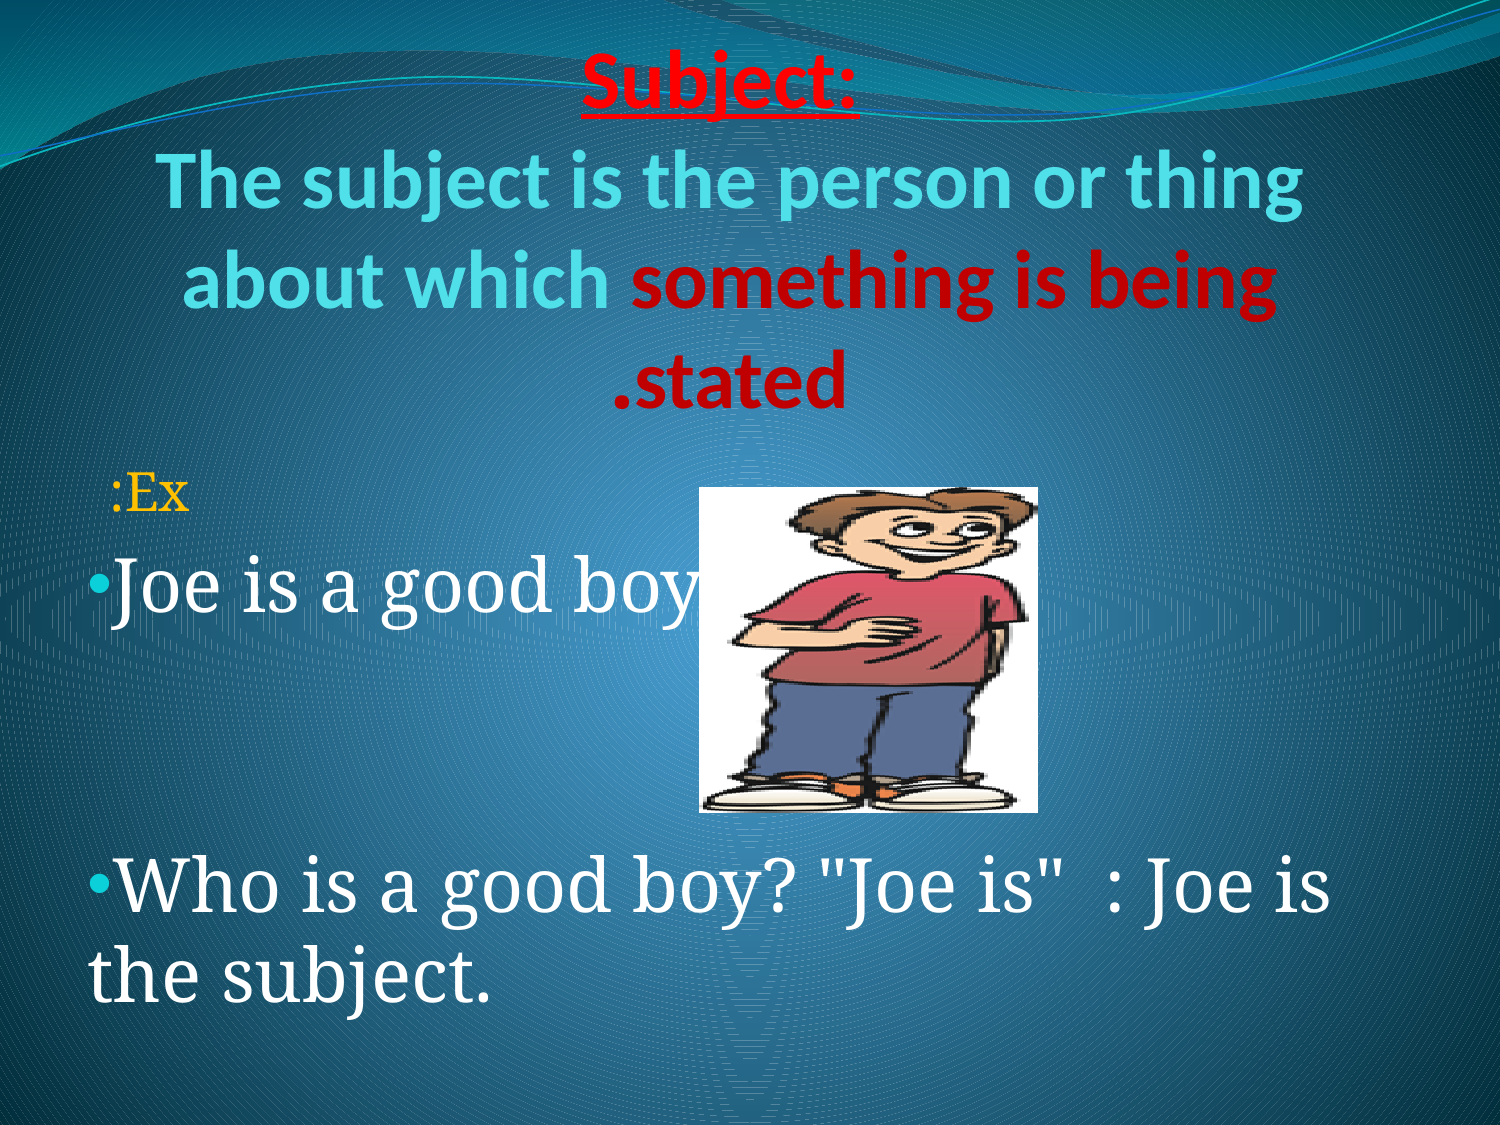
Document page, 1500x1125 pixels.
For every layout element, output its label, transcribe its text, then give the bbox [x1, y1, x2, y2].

picture [699, 487, 1038, 813]
title Subject: The subject is the person or thing about which something is being stated. [87, 0, 1376, 450]
subtitle Ex: Joe is a good boy. Who is a good boy? "Joe is" : Joe is the subject. [87, 450, 1376, 1063]
